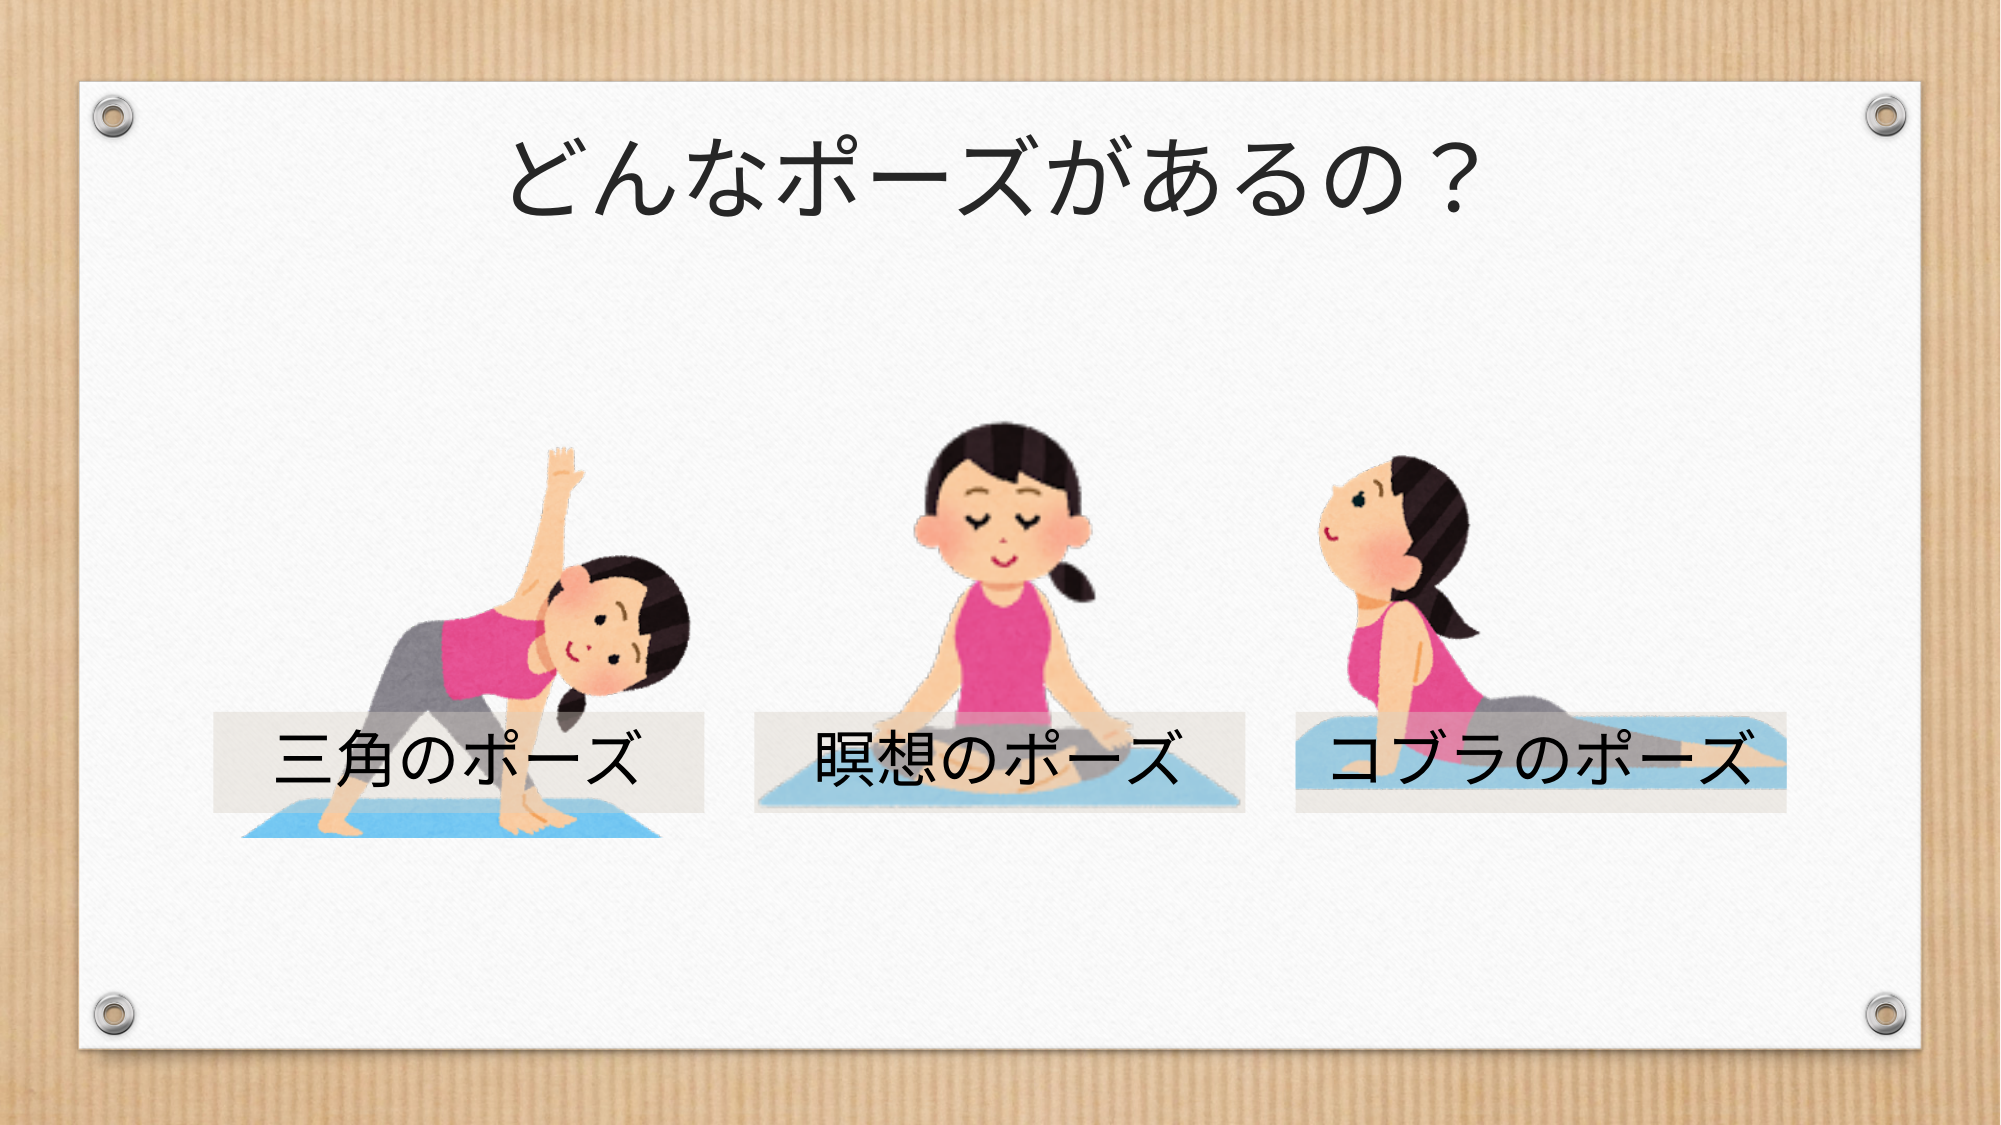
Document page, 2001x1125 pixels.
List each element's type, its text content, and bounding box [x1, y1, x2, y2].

title どんなポーズがあるの？ [212, 90, 1788, 262]
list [212, 291, 1788, 964]
picture [0, 0, 2001, 1125]
